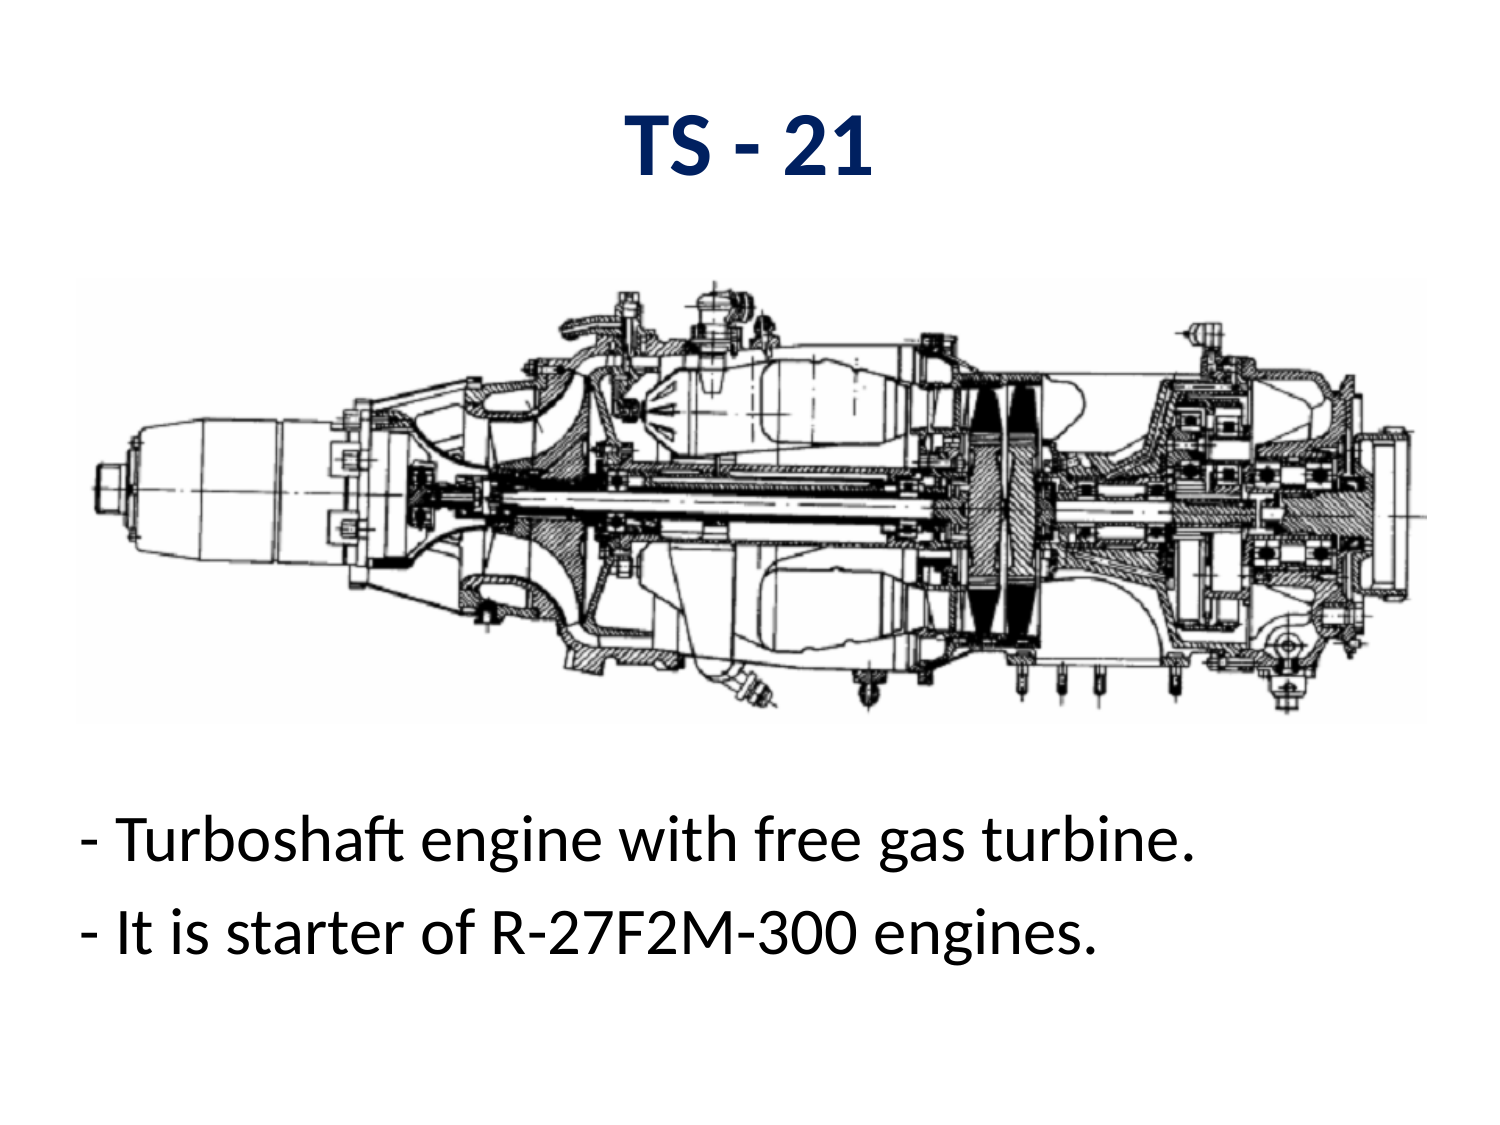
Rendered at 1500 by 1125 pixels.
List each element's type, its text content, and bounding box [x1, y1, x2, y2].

text_box - Turboshaft engine with free gas turbine. - It is starter of R-27F2M-300 engines. [64, 786, 1415, 976]
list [76, 278, 1427, 725]
title TS - 21 [75, 45, 1425, 233]
